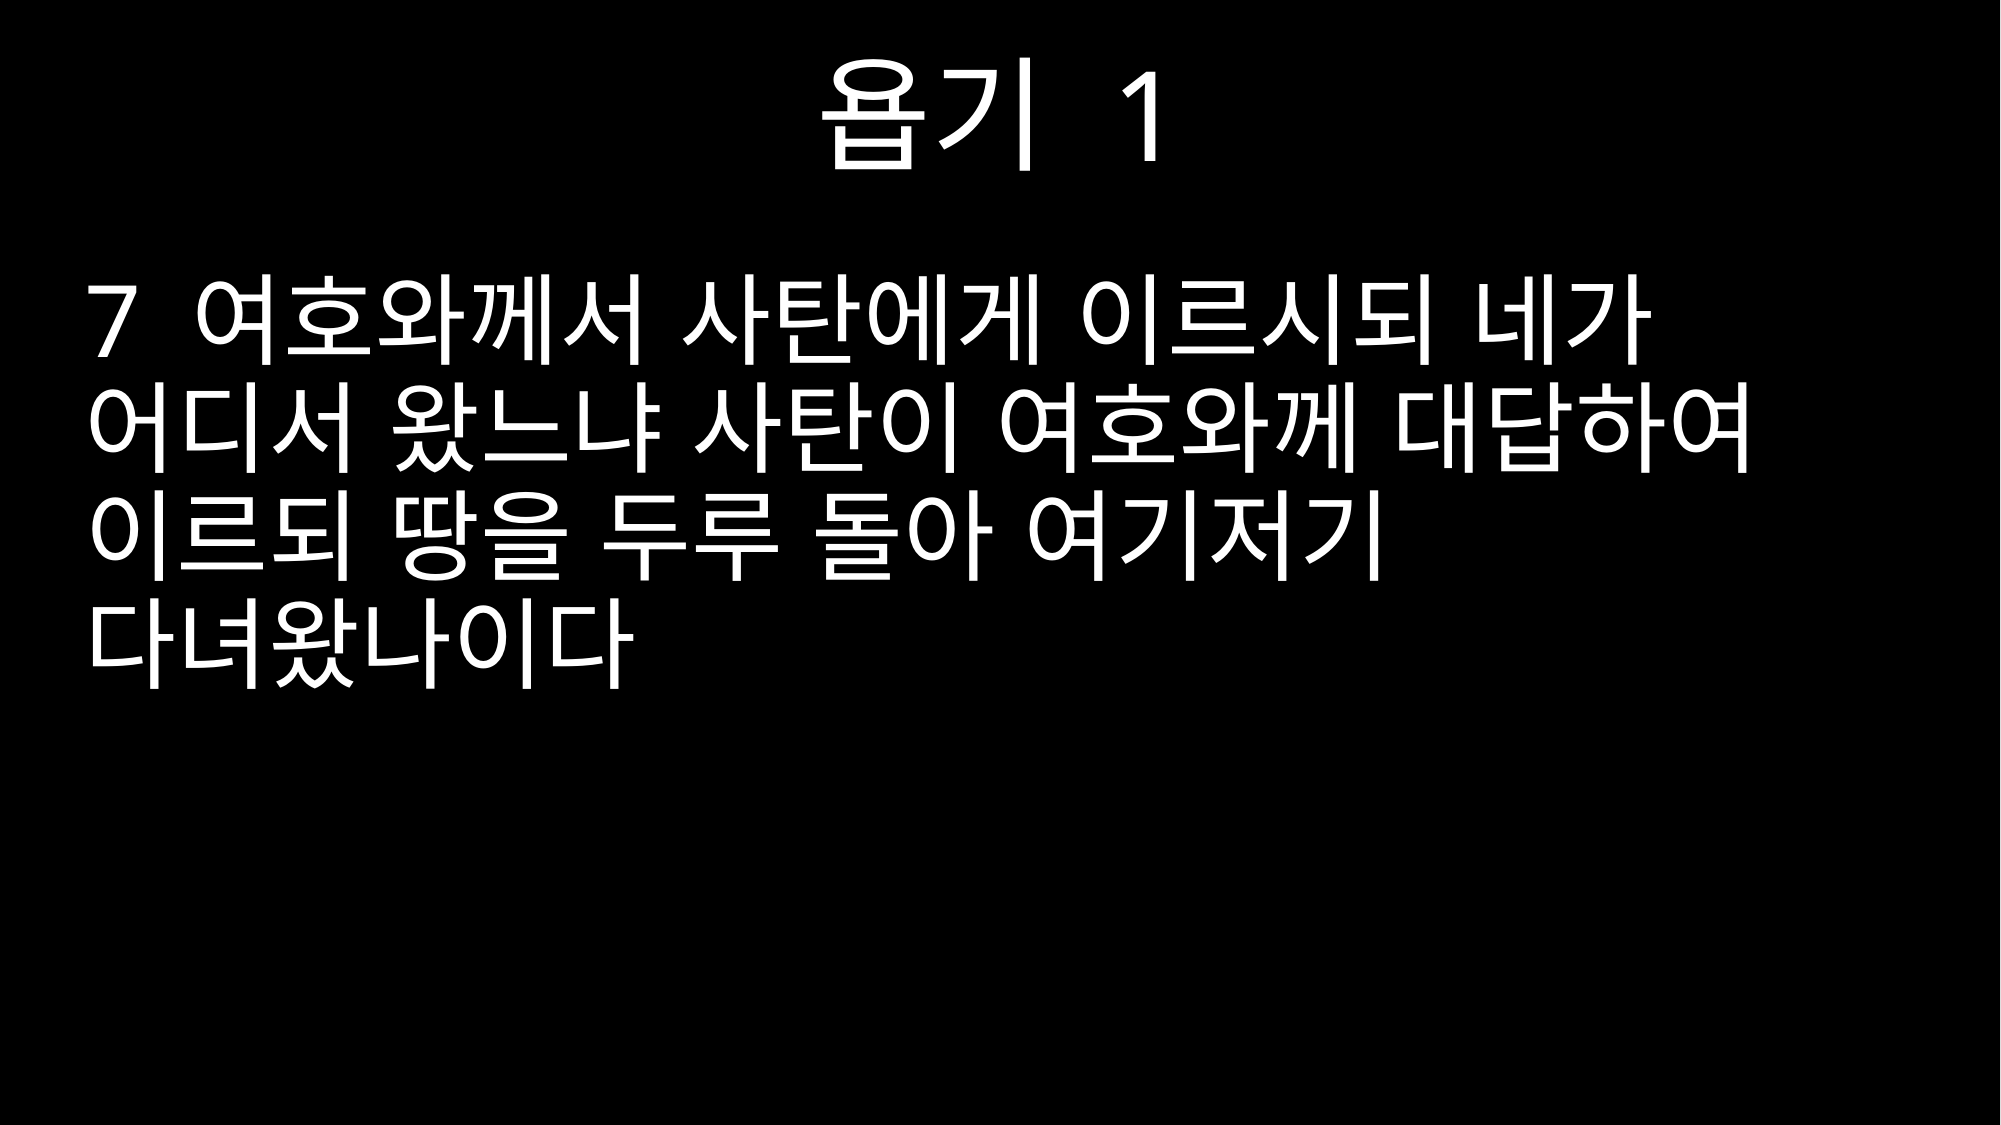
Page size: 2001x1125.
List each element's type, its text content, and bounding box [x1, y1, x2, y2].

footer 욥기 1 [0, 32, 2000, 192]
list 7 여호와께서 사탄에게 이르시되 네가 어디서 왔느냐 사탄이 여호와께 대답하여 이르되 땅을 두루 돌아 여기저기 다녀왔나이다 [69, 263, 1953, 423]
picture [0, 0, 2001, 1125]
